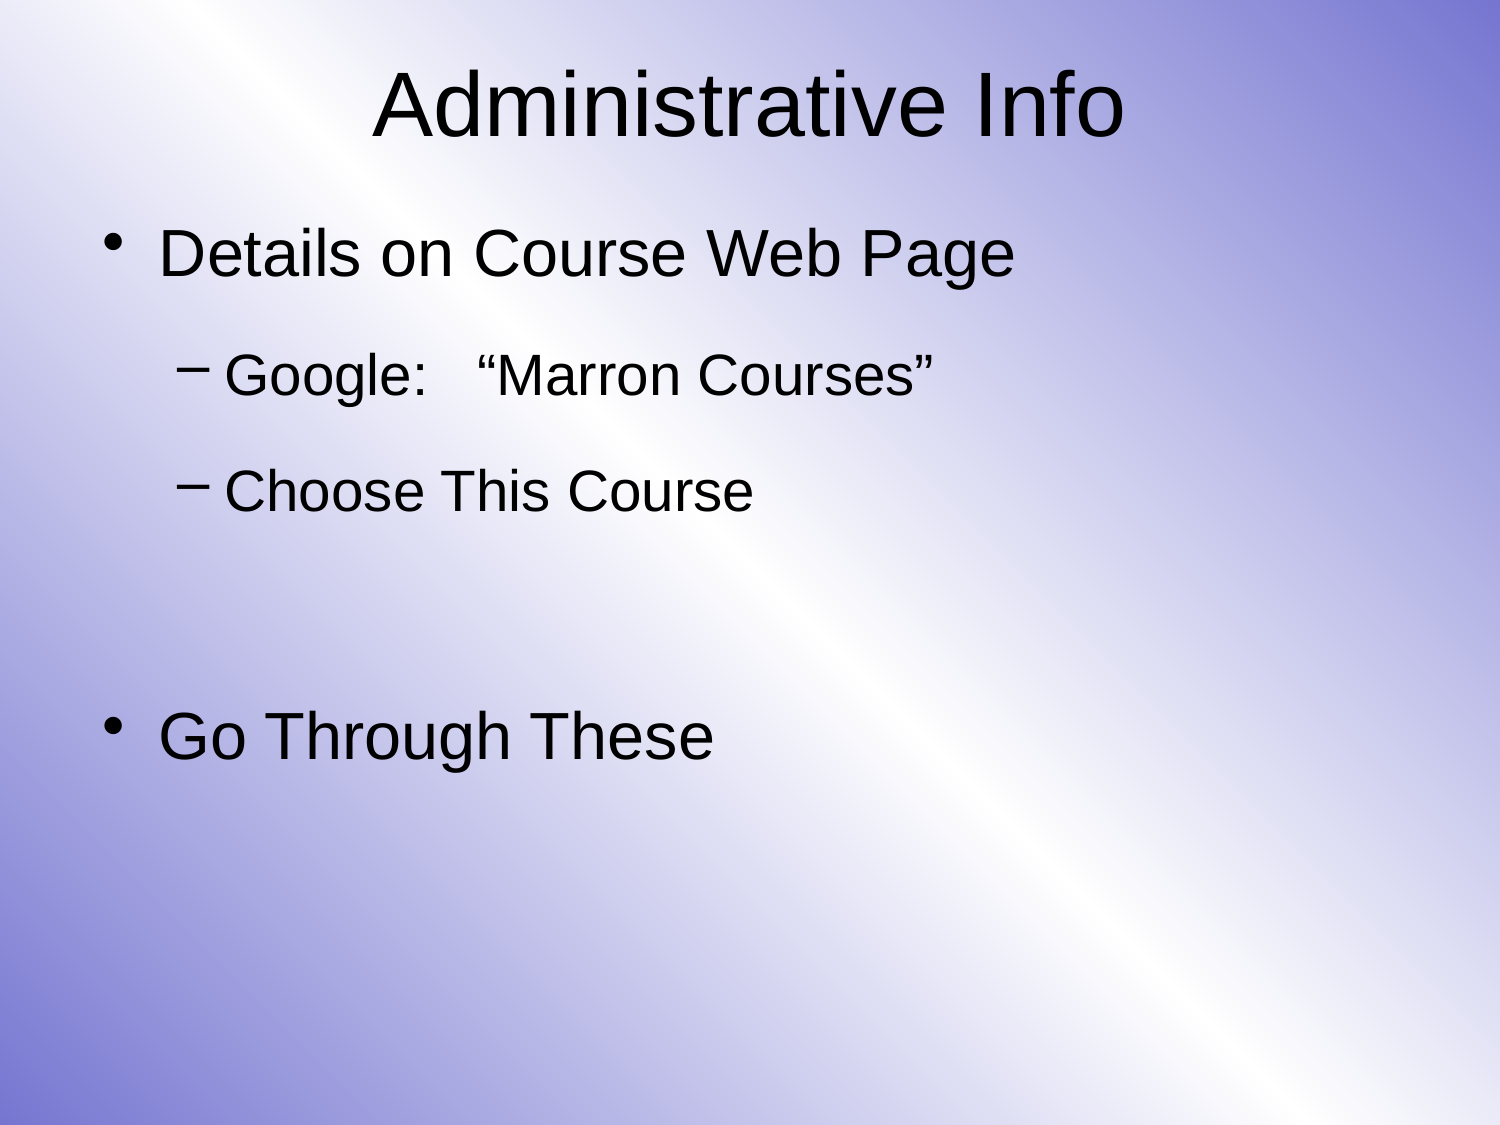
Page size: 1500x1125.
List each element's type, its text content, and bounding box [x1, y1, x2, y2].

list Details on Course Web Page Google: “Marron Courses” Choose This Course Go Through These [87, 162, 1438, 1088]
title Administrative Info [75, 24, 1425, 175]
